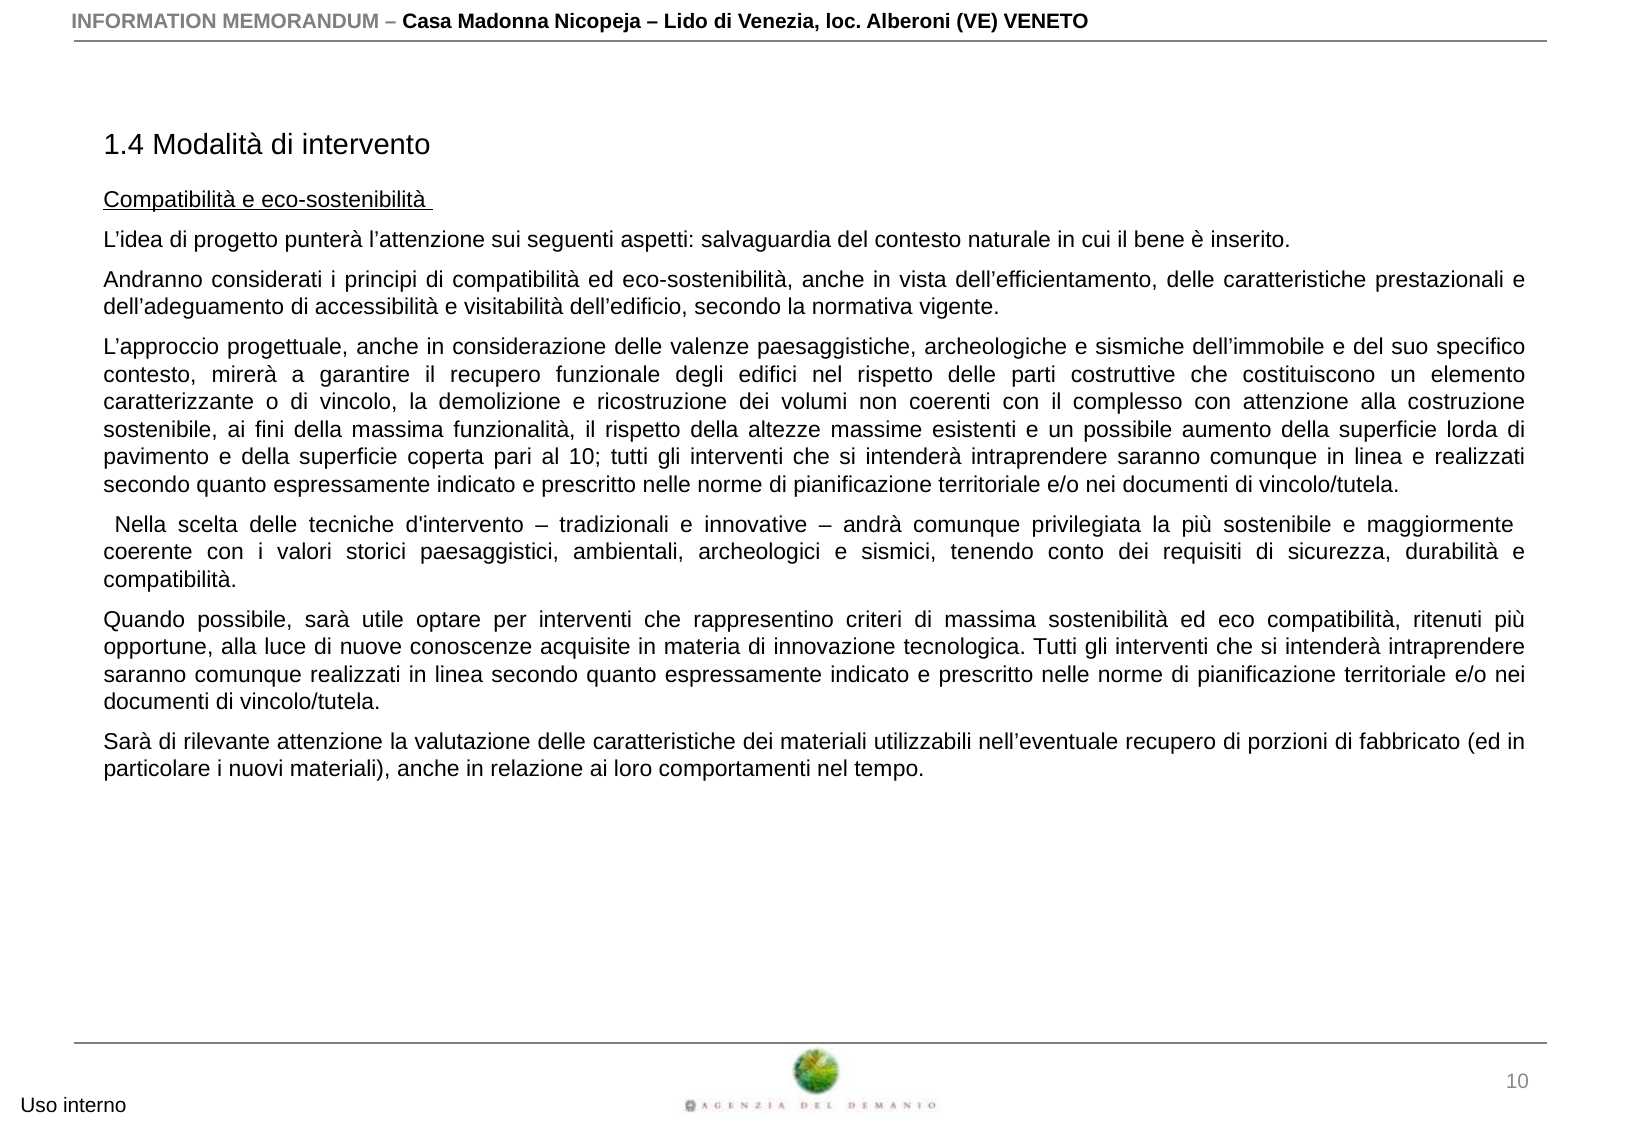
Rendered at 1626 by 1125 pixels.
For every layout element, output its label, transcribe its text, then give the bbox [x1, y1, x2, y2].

text_box Compatibilità e eco-sostenibilità L’idea di progetto punterà l’attenzione sui seguenti aspetti: salvaguardia del contesto naturale in cui il bene è inserito. Andranno considerati i principi di compatibilità ed eco-sostenibilità, anche in vista dell’efficientamento, delle caratteristiche prestazionali e dell’adeguamento di accessibilità e visitabilità dell’edificio, secondo la normativa vigente. L’approccio progettuale, anche in considerazione delle valenze paesaggistiche, archeologiche e sismiche dell’immobile e del suo specifico contesto, mirerà a garantire il recupero funzionale degli edifici nel rispetto delle parti costruttive che costituiscono un elemento caratterizzante o di vincolo, la demolizione e ricostruzione dei volumi non coerenti con il complesso con attenzione alla costruzione sostenibile, ai fini della massima funzionalità, il rispetto della altezze massime esistenti e un possibile aumento della superficie lorda di pavimento e della superficie coperta pari al 10; tutti gli interventi che si intenderà intraprendere saranno comunque in linea e realizzati secondo quanto espressamente indicato e prescritto nelle norme di pianificazione territoriale e/o nei documenti di vincolo/tutela. Nella scelta delle tecniche d'intervento – tradizionali e innovative – andrà comunque privilegiata la più sostenibile e maggiormente coerente con i valori storici paesaggistici, ambientali, archeologici e sismici, tenendo conto dei requisiti di sicurezza, durabilità e compatibilità. Quando possibile, sarà utile optare per interventi che rappresentino criteri di massima sostenibilità ed eco compatibilità, ritenuti più opportune, alla luce di nuove conoscenze acquisite in materia di innovazione tecnologica. Tutti gli interventi che si intenderà intraprendere saranno comunque realizzati in linea secondo quanto espressamente indicato e prescritto nelle norme di pianificazione territoriale e/o nei documenti di vincolo/tutela. Sarà di rilevante attenzione la valutazione delle caratteristiche dei materiali utilizzabili nell’eventuale recupero di porzioni di fabbricato (ed in particolare i nuovi materiali), anche in relazione ai loro comportamenti nel tempo. [88, 177, 1542, 829]
text_box 1.4 Modalità di intervento [88, 118, 1515, 168]
picture [676, 1044, 944, 1118]
slide_number 10 [1164, 1049, 1544, 1110]
